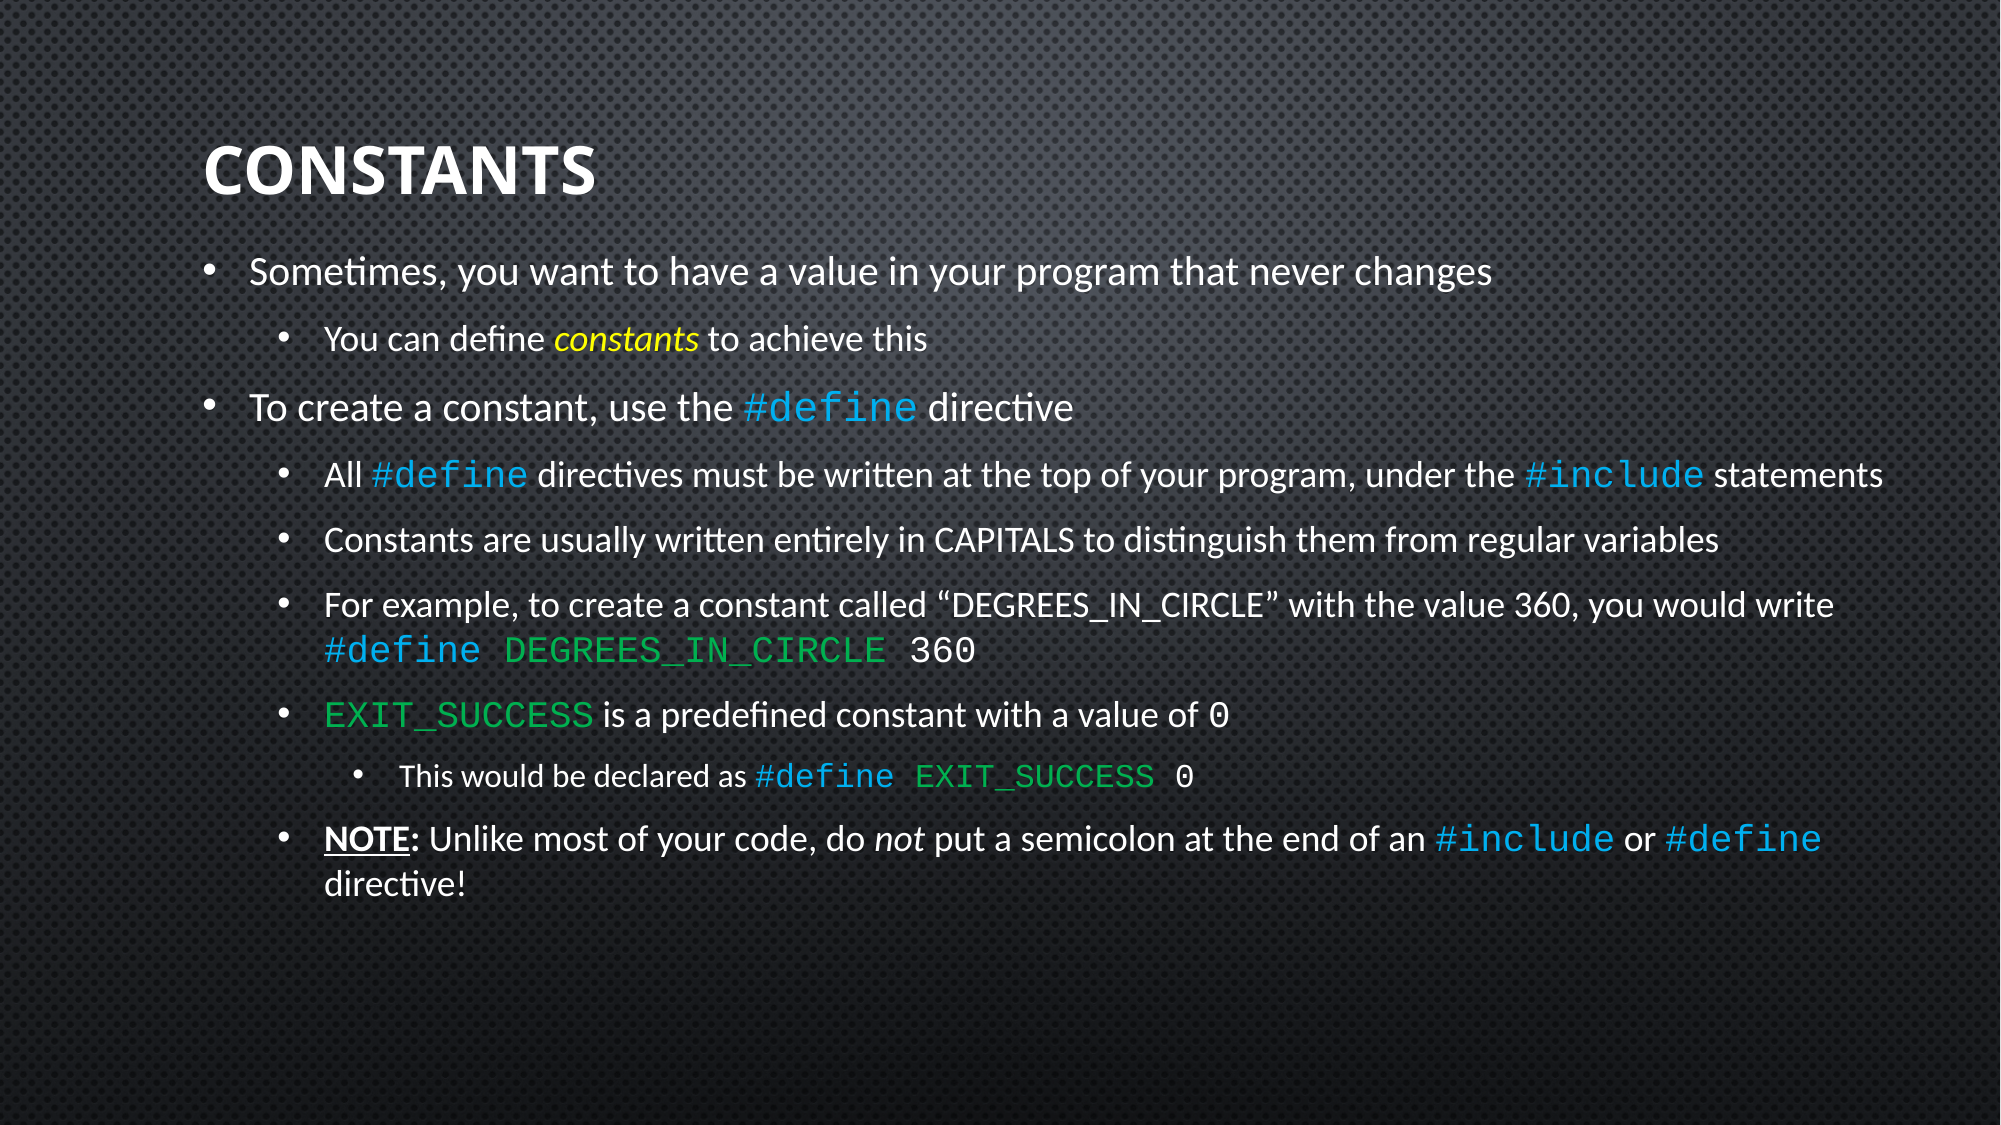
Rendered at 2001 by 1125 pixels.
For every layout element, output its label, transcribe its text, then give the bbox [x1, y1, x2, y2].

title Constants [187, 99, 1813, 236]
list Sometimes, you want to have a value in your program that never changes You can define constants to achieve this To create a constant, use the #define directive All #define directives must be written at the top of your program, under the #include statements Constants are usually written entirely in CAPITALS to distinguish them from regular variables For example, to create a constant called “DEGREES_IN_CIRCLE” with the value 360, you would write #define DEGREES_IN_CIRCLE 360 EXIT_SUCCESS is a predefined constant with a value of 0 This would be declared as #define EXIT_SUCCESS 0 NOTE: Unlike most of your code, do not put a semicolon at the end of an #include or #define directive! [187, 236, 1916, 950]
